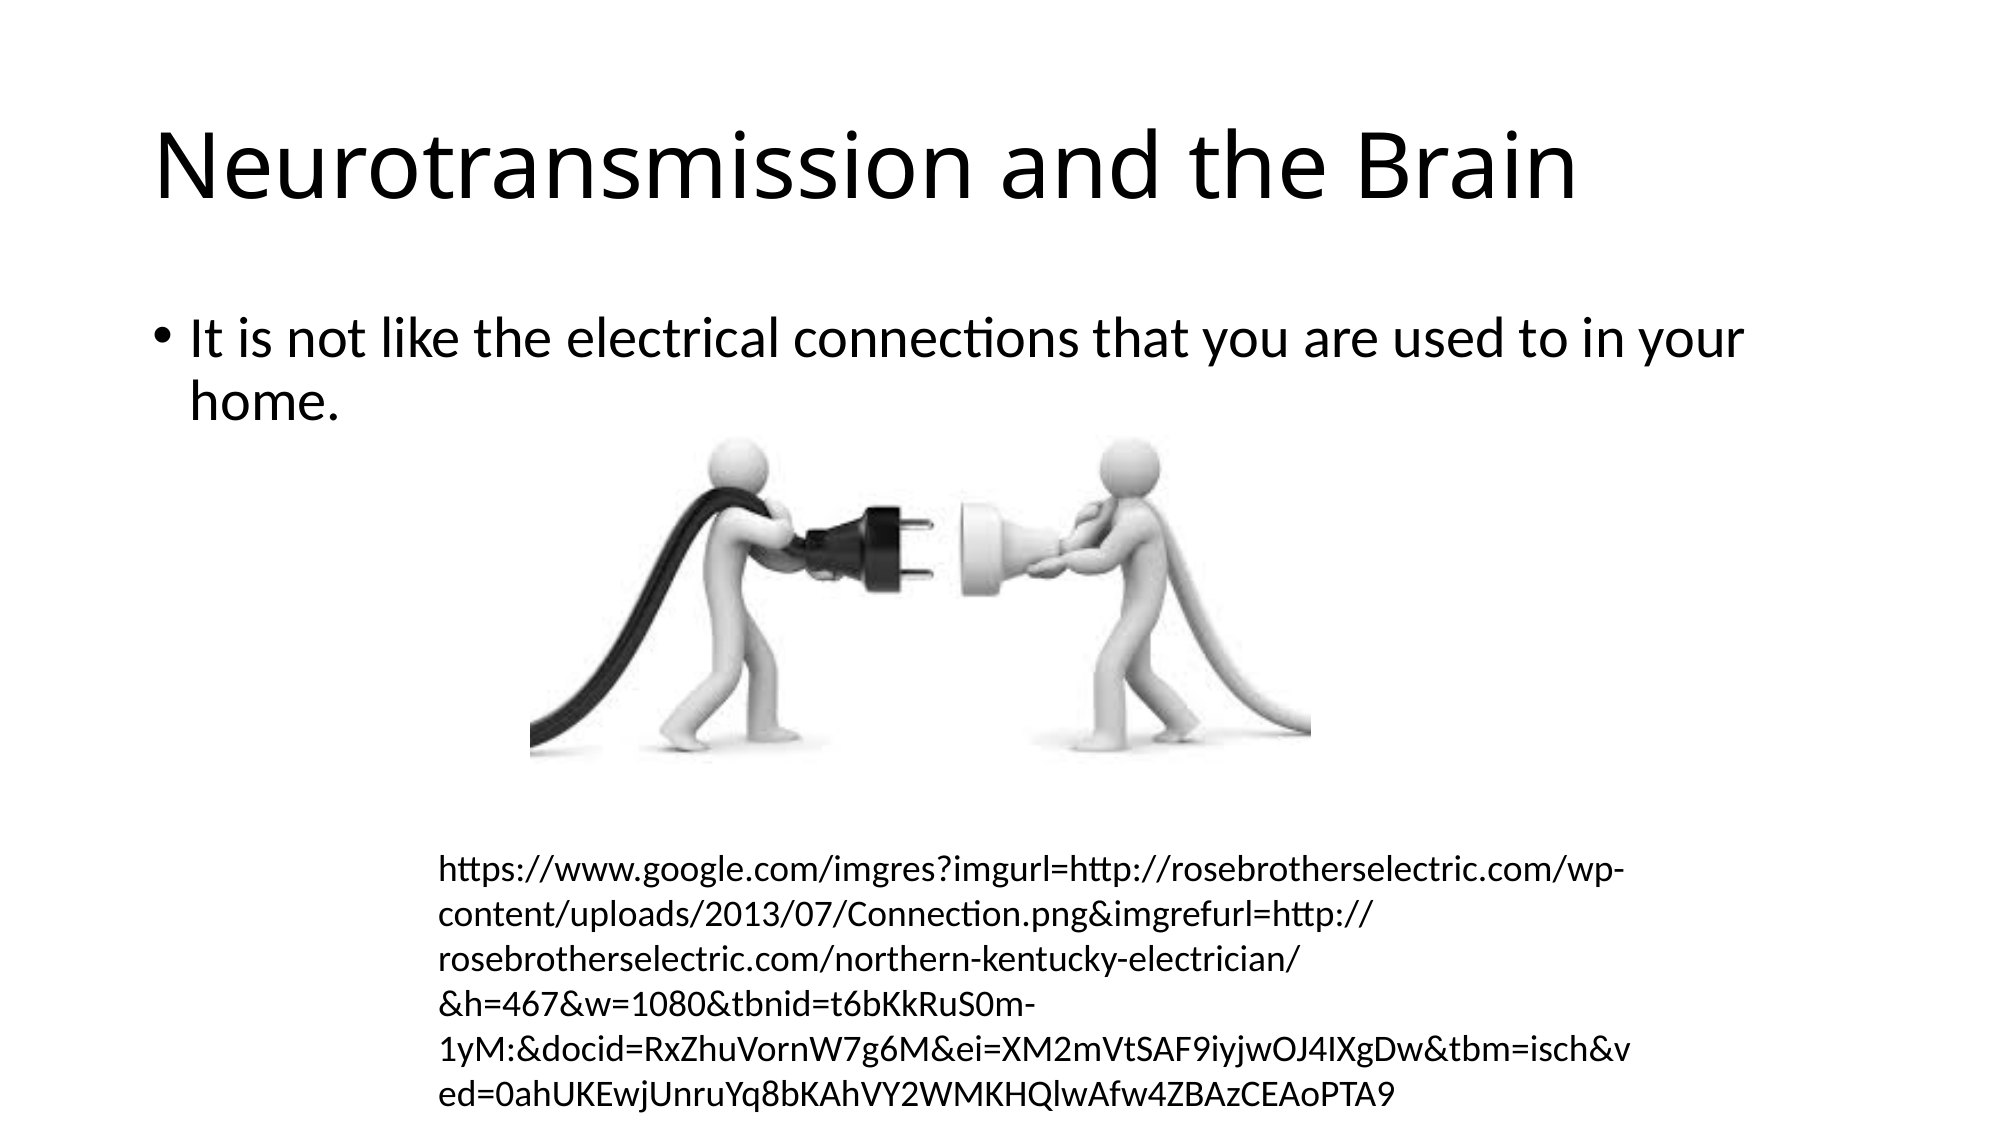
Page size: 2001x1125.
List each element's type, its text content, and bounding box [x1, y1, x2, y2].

title Neurotransmission and the Brain [137, 59, 1863, 278]
text_box https://www.google.com/imgres?imgurl=http://rosebrotherselectric.com/wp-content/uploads/2013/07/Connection.png&imgrefurl=http://rosebrotherselectric.com/northern-kentucky-electrician/&h=467&w=1080&tbnid=t6bKkRuS0m-1yM:&docid=RxZhuVornW7g6M&ei=XM2mVtSAF9iyjwOJ4IXgDw&tbm=isch&ved=0ahUKEwjUnruYq8bKAhVY2WMKHQlwAfw4ZBAzCEAoPTA9 [423, 836, 1664, 1122]
list It is not like the electrical connections that you are used to in your home. [137, 299, 1863, 1014]
picture [529, 435, 1311, 771]
